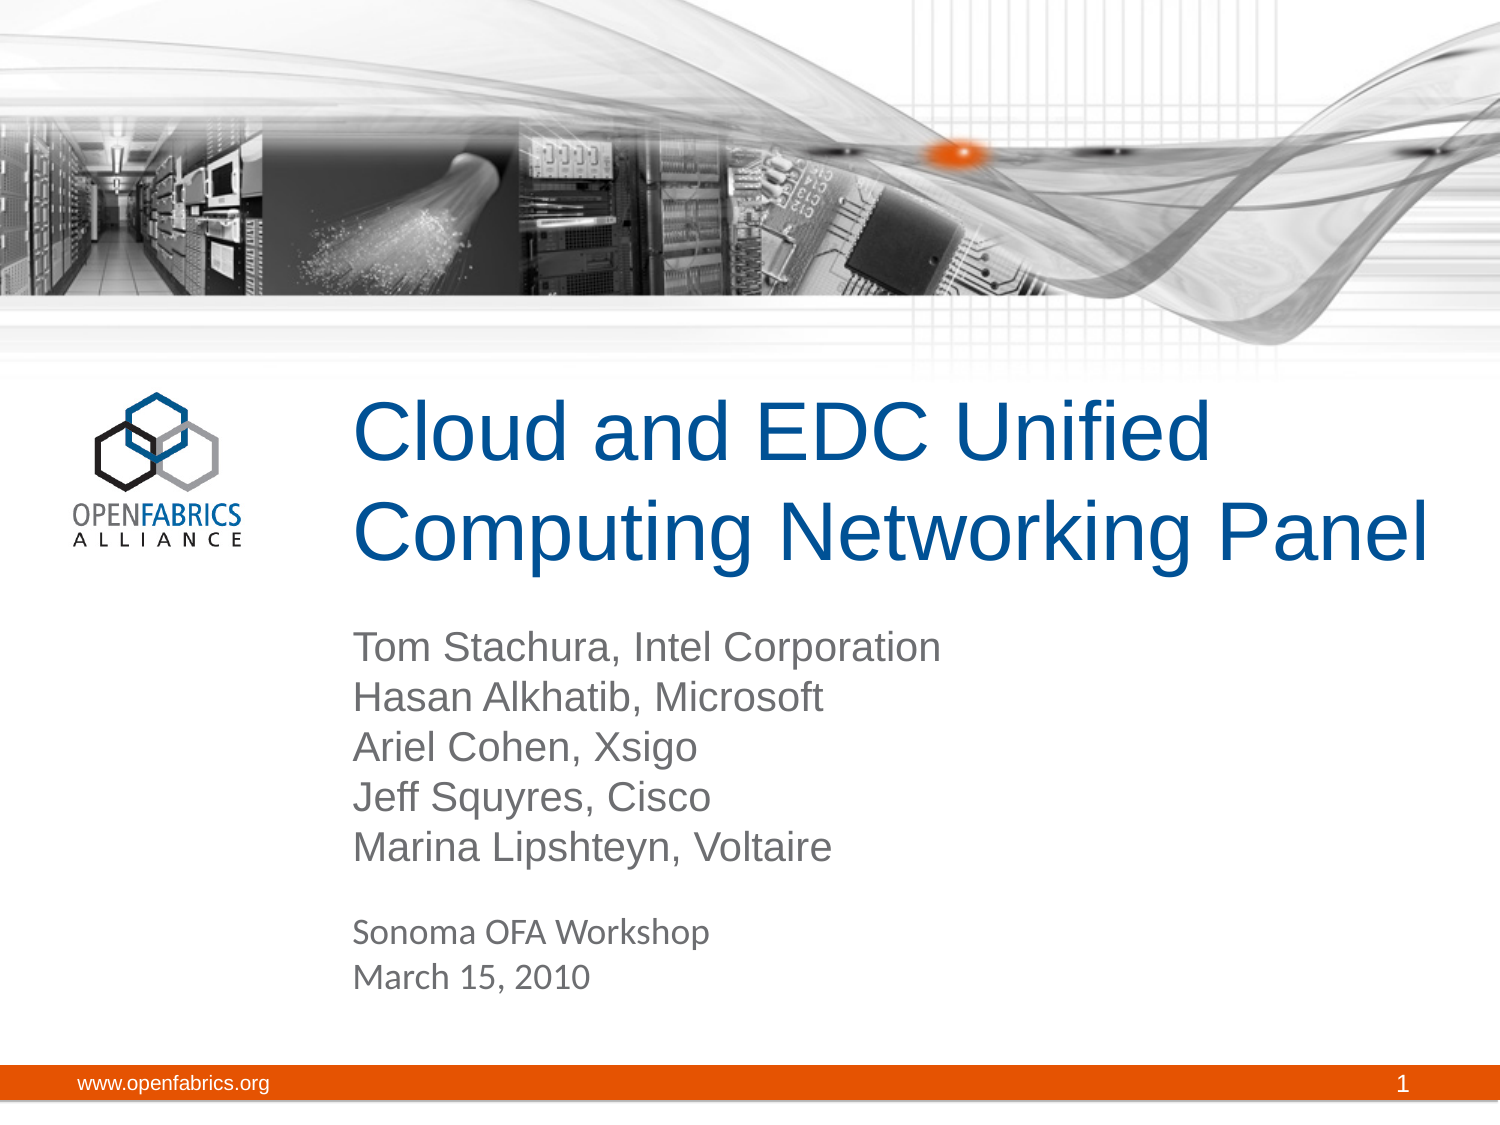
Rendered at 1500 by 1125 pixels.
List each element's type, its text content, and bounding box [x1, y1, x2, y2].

slide_number 1 [1074, 1052, 1425, 1113]
footer www.openfabrics.org [62, 1052, 538, 1113]
title Cloud and EDC Unified Computing Networking Panel [337, 349, 1463, 604]
picture [0, 0, 1500, 569]
subtitle Tom Stachura, Intel Corporation Hasan Alkhatib, Microsoft Ariel Cohen, Xsigo Jeff Squyres, Cisco Marina Lipshteyn, Voltaire [337, 612, 1426, 788]
text_box Sonoma OFA Workshop March 15, 2010 [337, 899, 1425, 1005]
